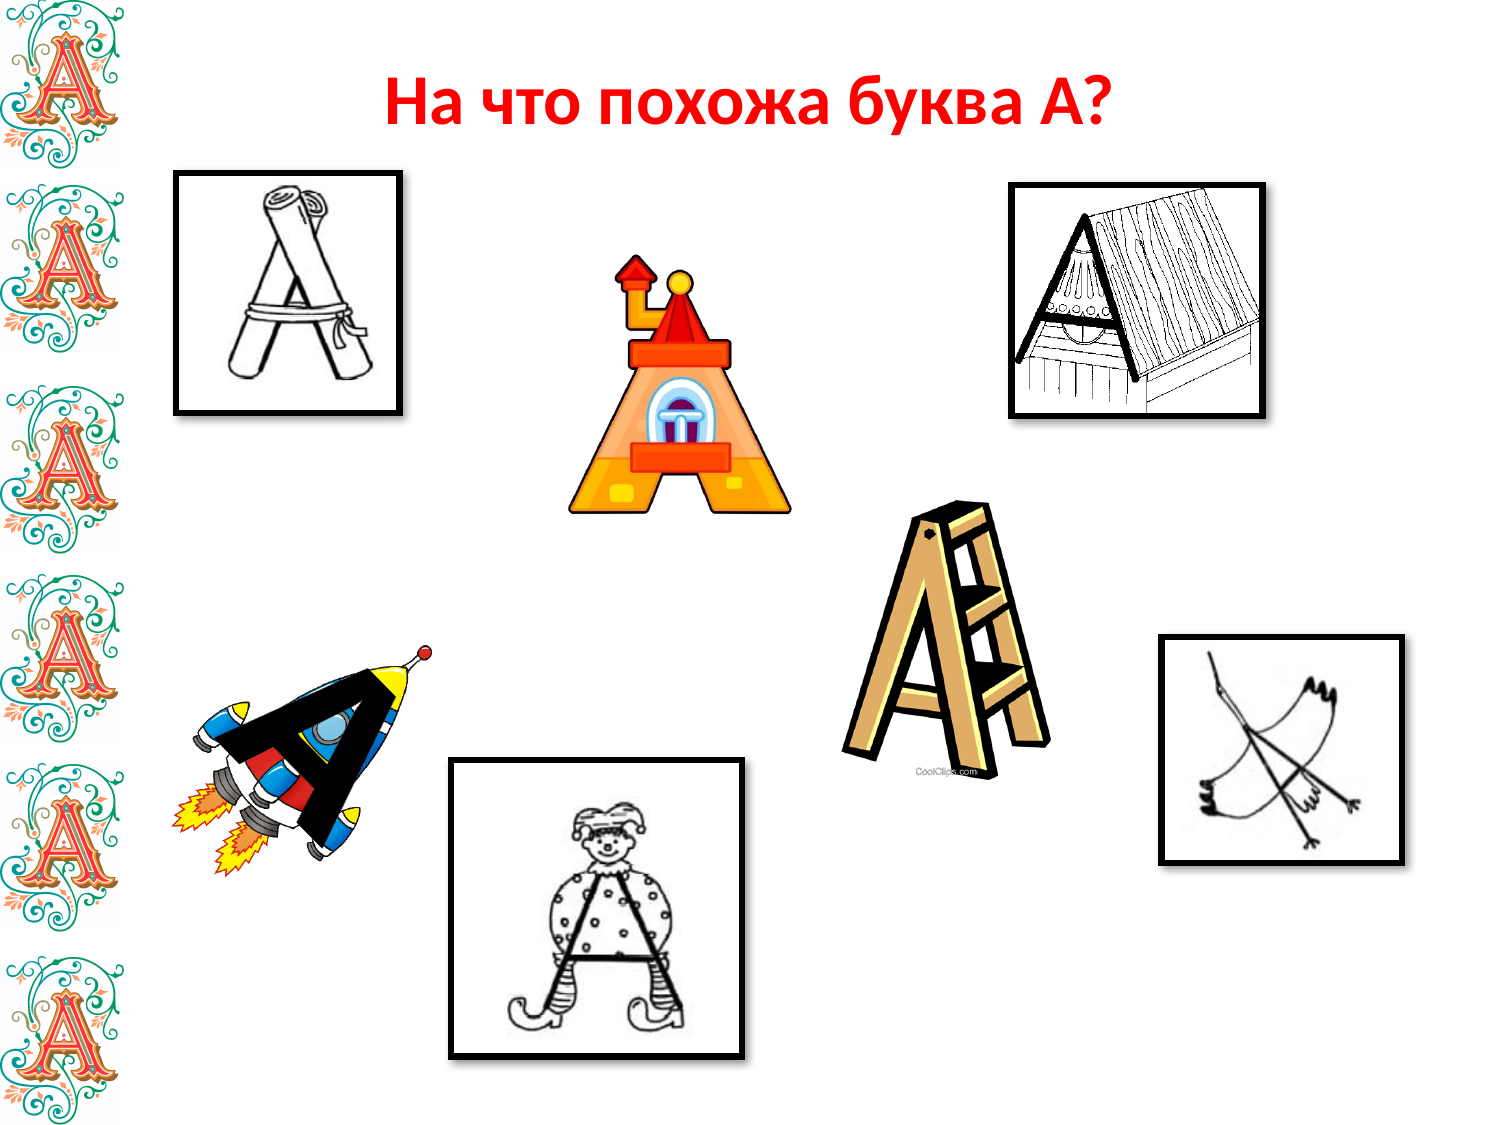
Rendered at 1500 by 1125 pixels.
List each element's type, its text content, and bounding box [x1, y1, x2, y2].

picture [170, 627, 435, 882]
picture [841, 499, 1051, 781]
picture [1014, 187, 1260, 414]
title На что похожа буква А? [129, 45, 1425, 233]
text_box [0, 0, 125, 1125]
picture [178, 175, 397, 410]
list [533, 232, 820, 538]
picture [453, 763, 740, 1054]
picture [1164, 639, 1400, 861]
